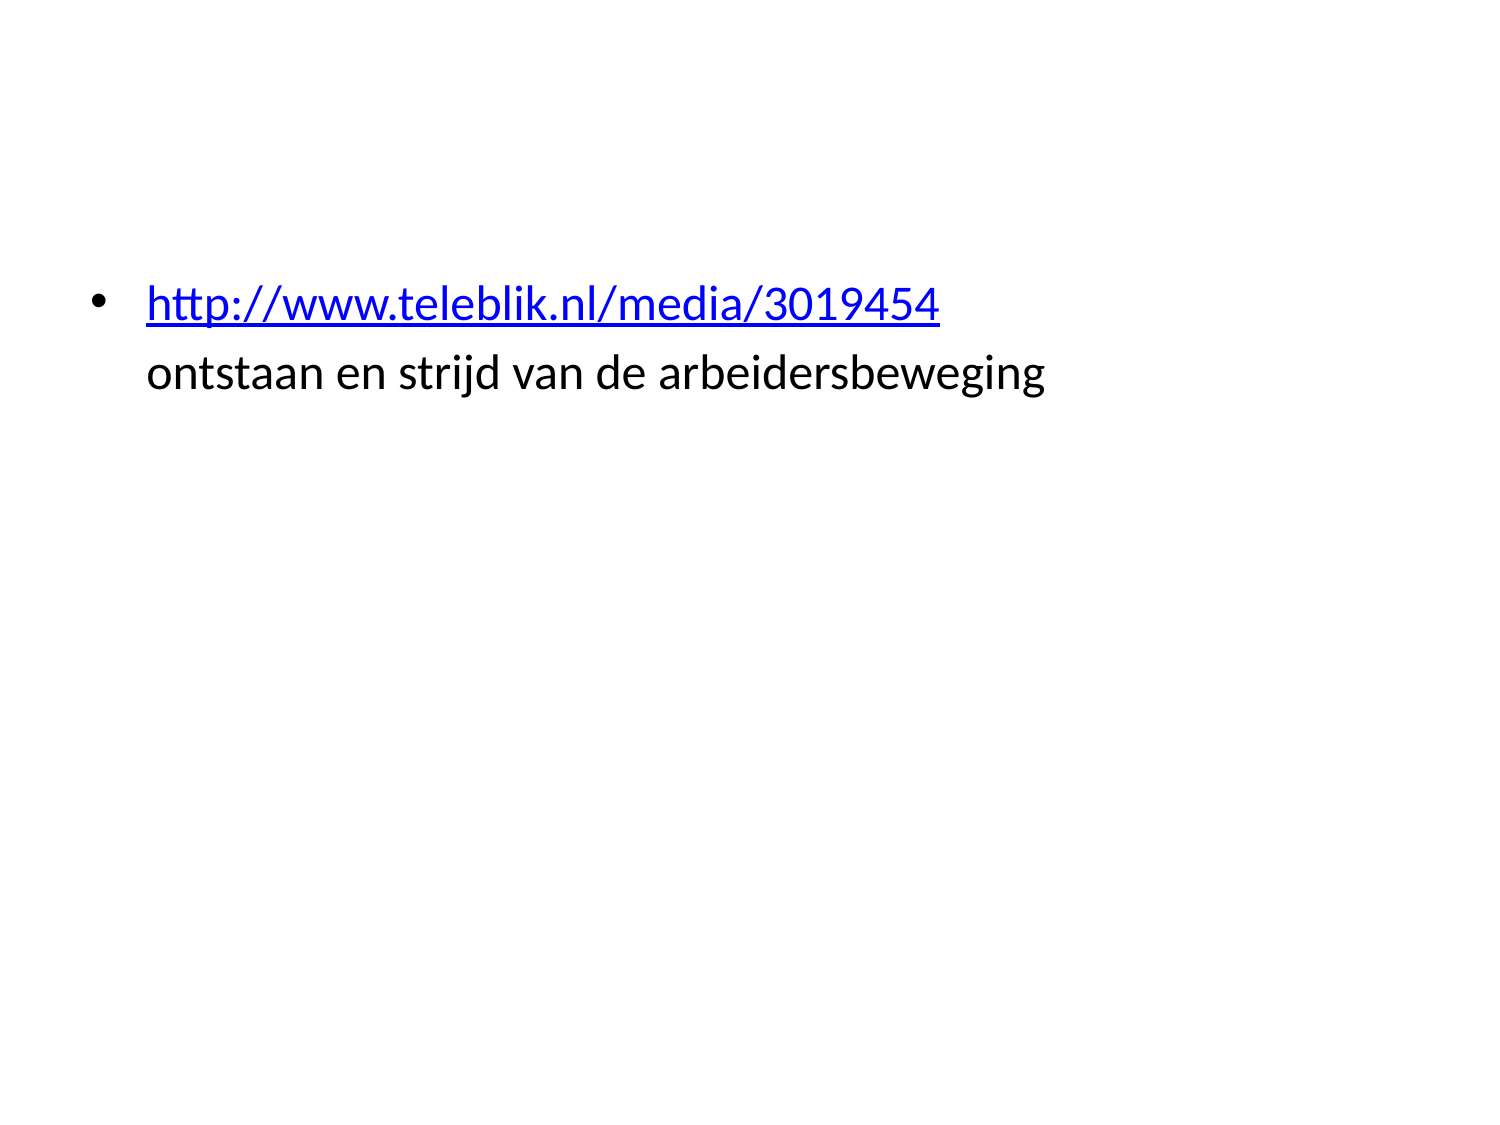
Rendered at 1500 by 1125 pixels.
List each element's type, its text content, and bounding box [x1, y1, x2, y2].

list http://www.teleblik.nl/media/3019454 ontstaan en strijd van de arbeidersbeweging [75, 262, 1425, 1005]
